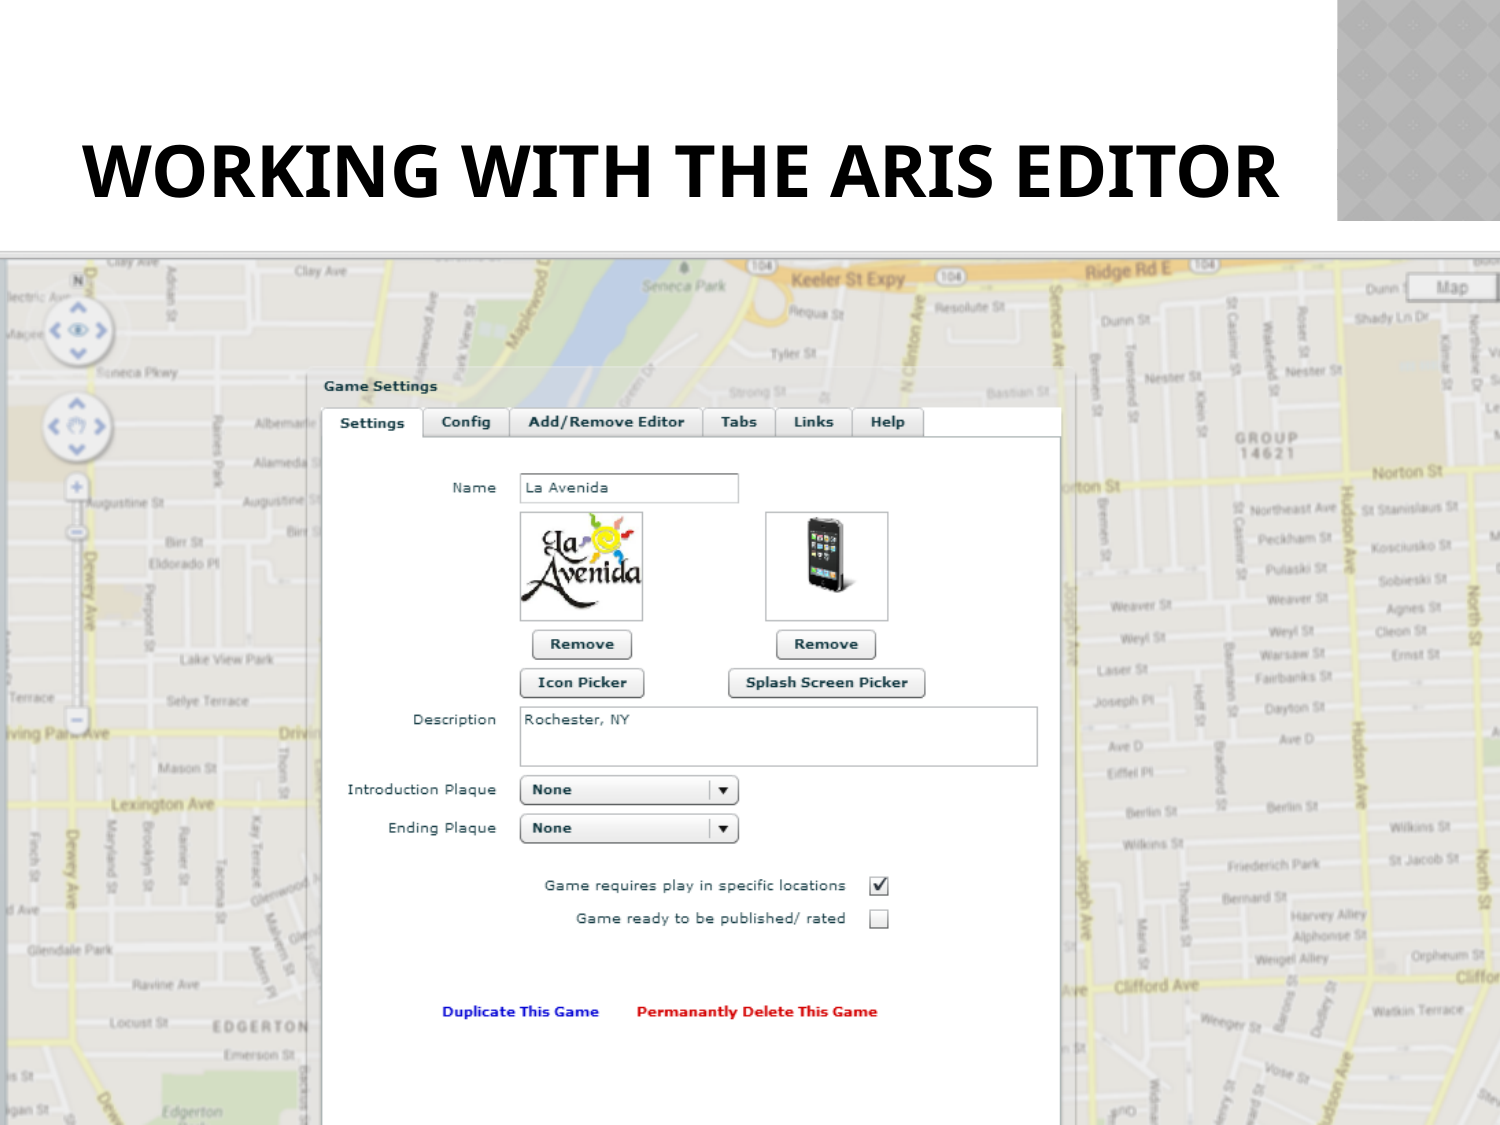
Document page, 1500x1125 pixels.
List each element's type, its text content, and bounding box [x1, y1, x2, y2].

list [0, 221, 1500, 1125]
title Working with The ARIS Editor [75, 52, 1313, 213]
